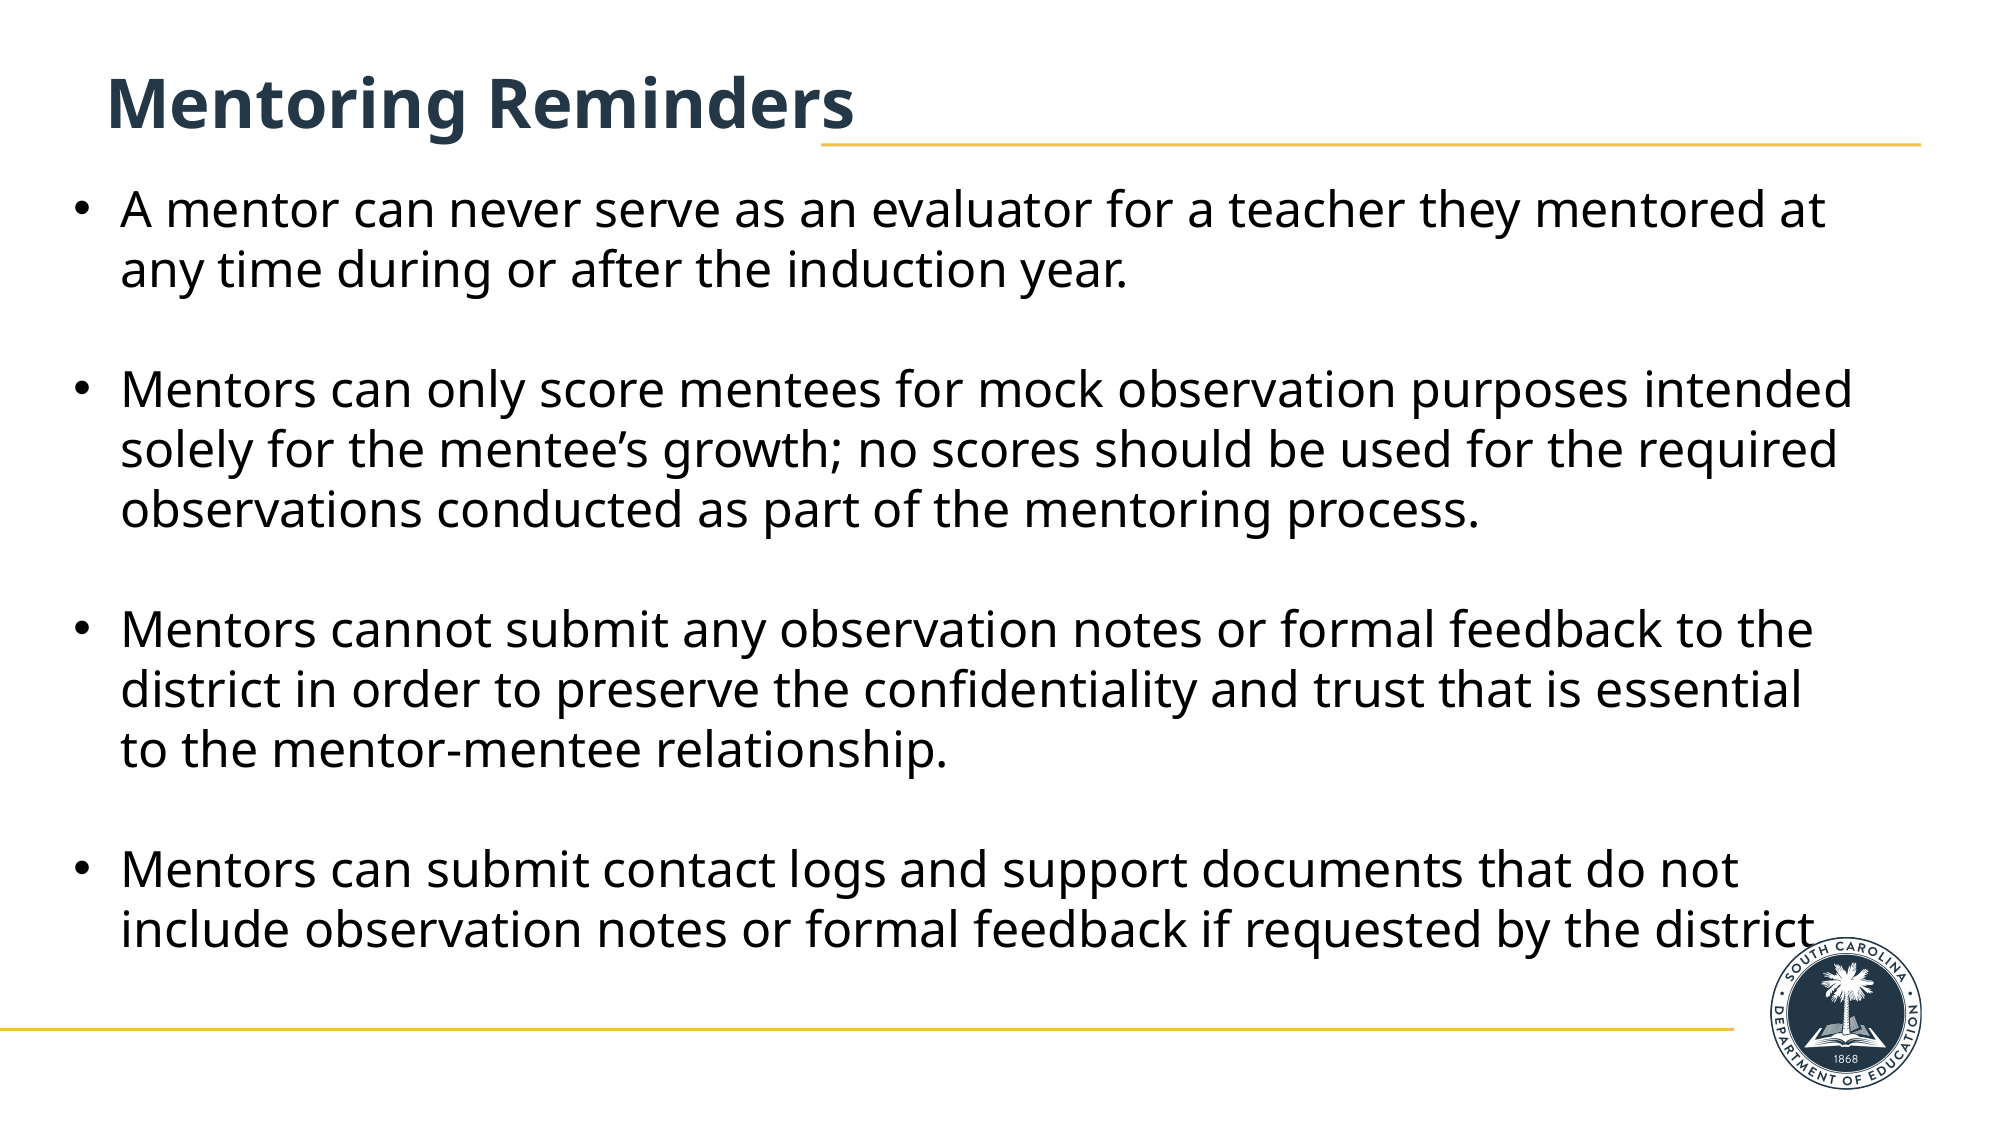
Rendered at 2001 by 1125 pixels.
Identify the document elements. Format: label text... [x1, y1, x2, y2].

title Mentoring Reminders [104, 72, 1960, 261]
text_box A mentor can never serve as an evaluator for a teacher they mentored at any time during or after the induction year. Mentors can only score mentees for mock observation purposes intended solely for the mentee’s growth; no scores should be used for the required observations conducted as part of the mentoring process. Mentors cannot submit any observation notes or formal feedback to the district in order to preserve the confidentiality and trust that is essential to the mentor-mentee relationship. Mentors can submit contact logs and support documents that do not include observation notes or formal feedback if requested by the district. [73, 177, 1859, 1024]
text_box [1770, 937, 1922, 1090]
